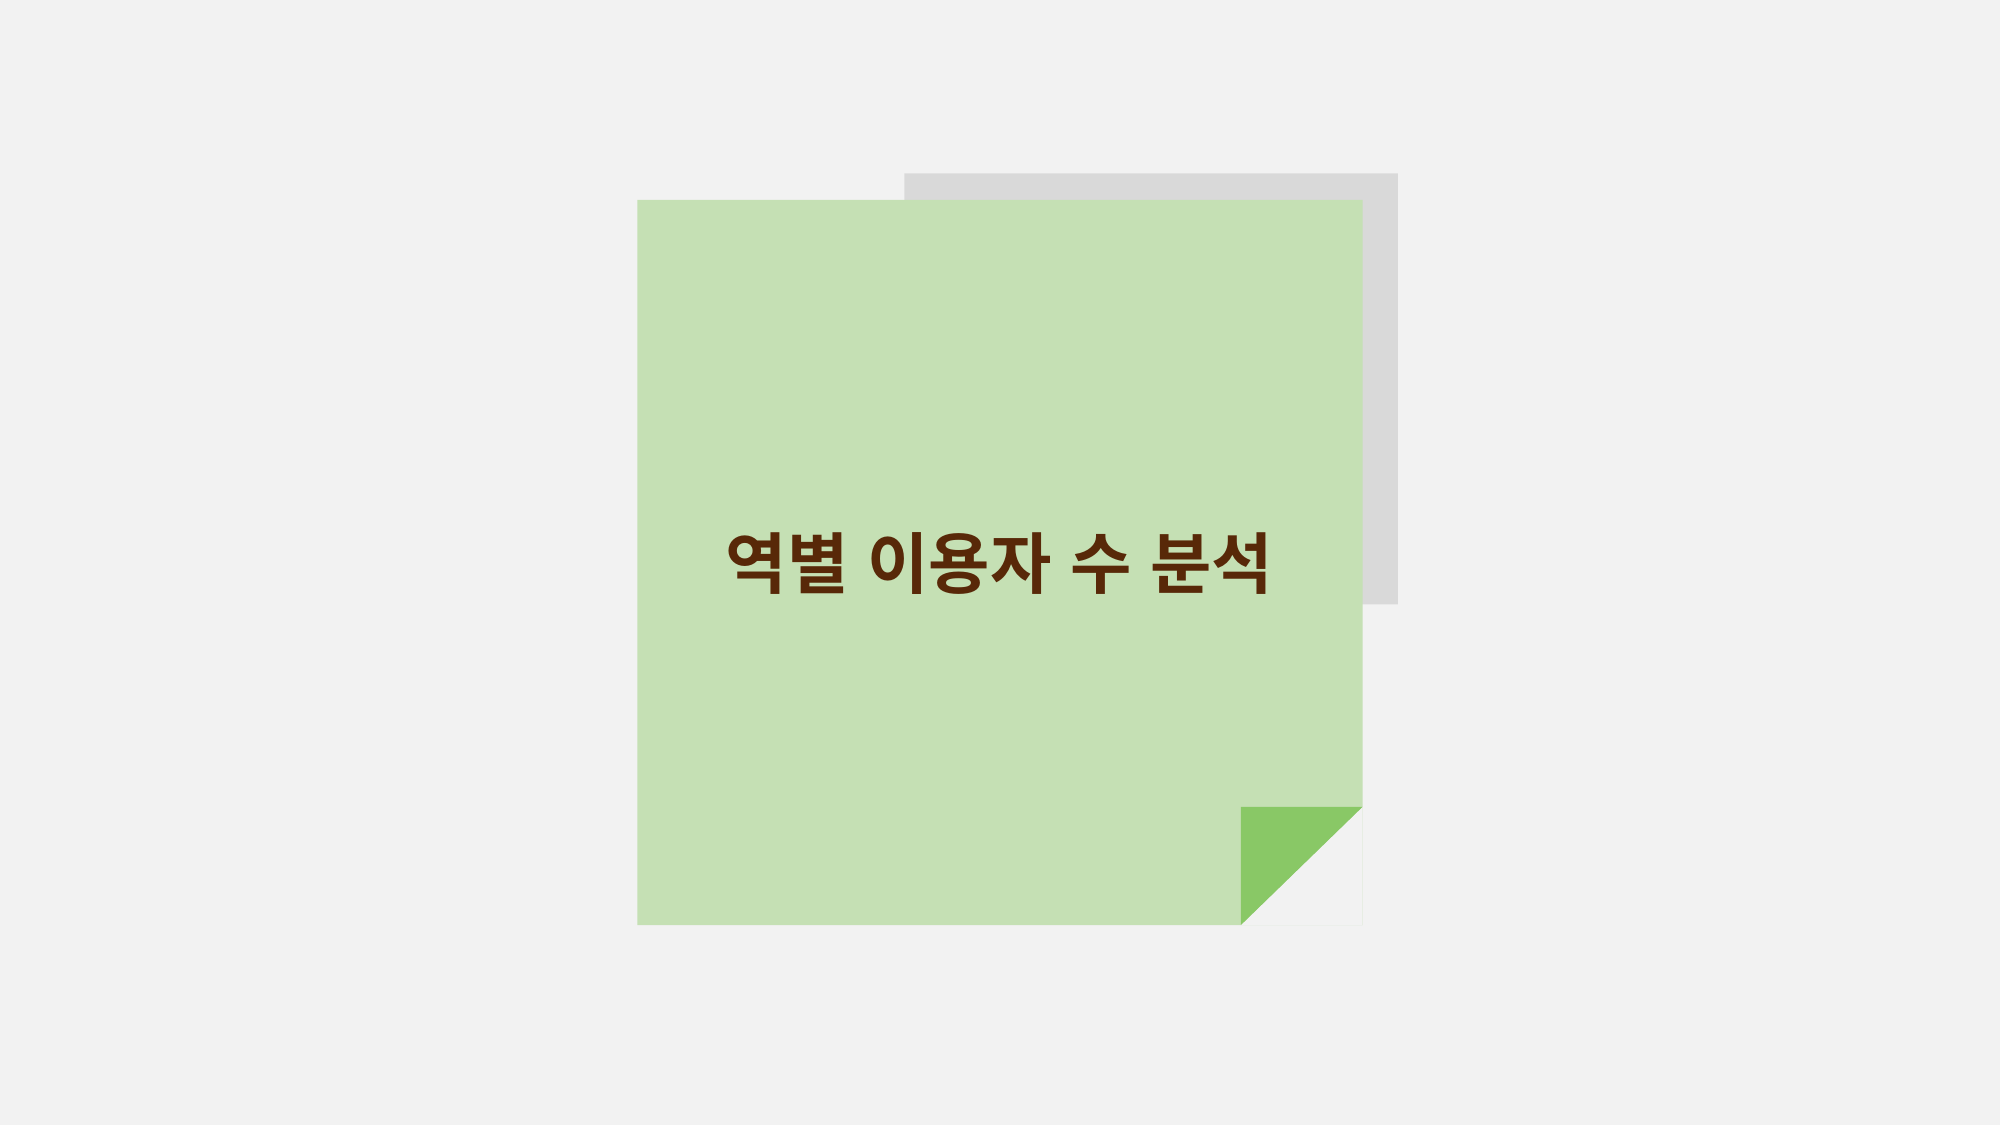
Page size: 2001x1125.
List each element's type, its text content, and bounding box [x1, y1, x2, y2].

text_box [903, 172, 1399, 605]
text_box 역별 이용자 수 분석 [710, 514, 1289, 610]
text_box [636, 199, 1364, 926]
text_box [1242, 808, 1364, 927]
text_box [1239, 805, 1366, 928]
